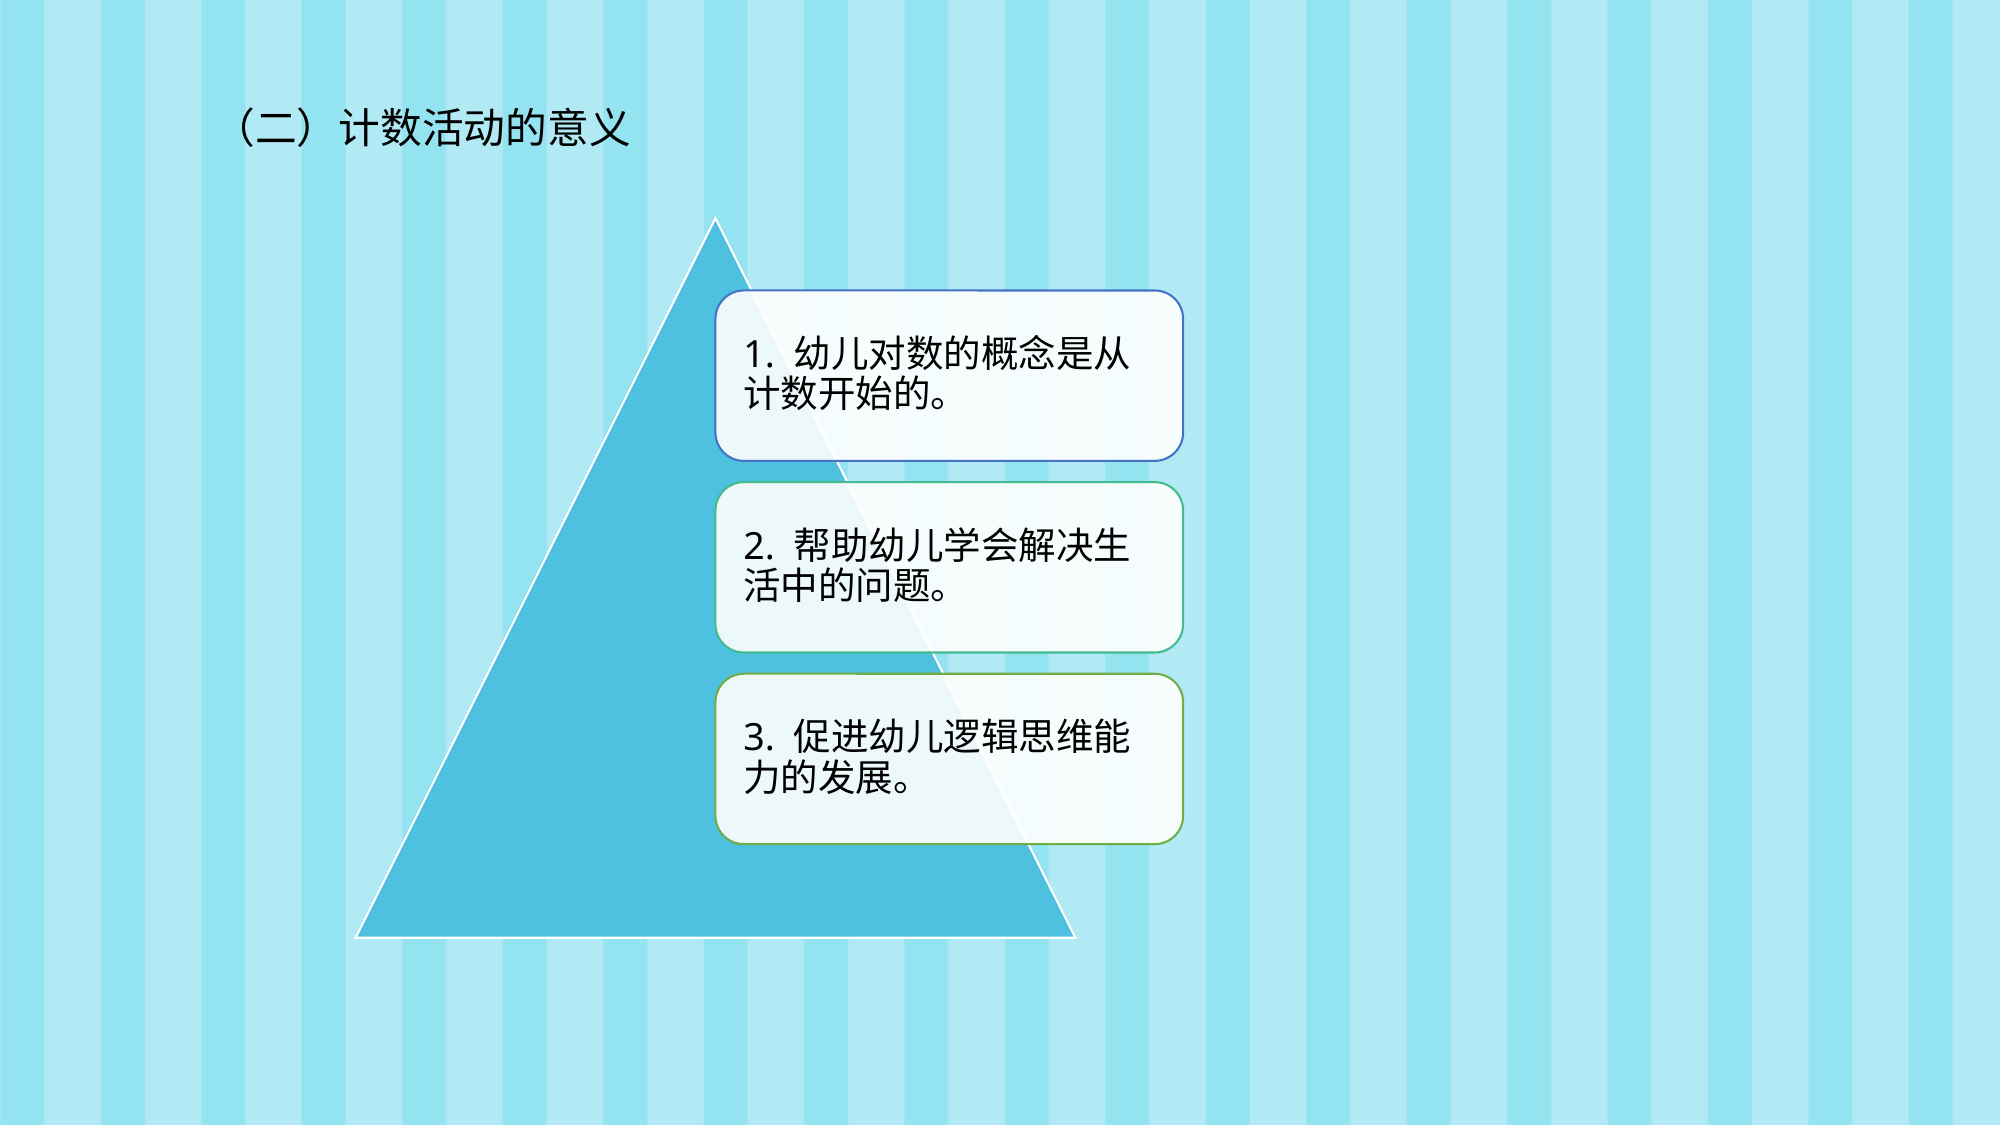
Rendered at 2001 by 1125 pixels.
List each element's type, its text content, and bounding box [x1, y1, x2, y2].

text_box （二）计数活动的意义 [198, 94, 861, 160]
picture [0, 0, 2000, 1125]
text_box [229, 218, 1310, 938]
